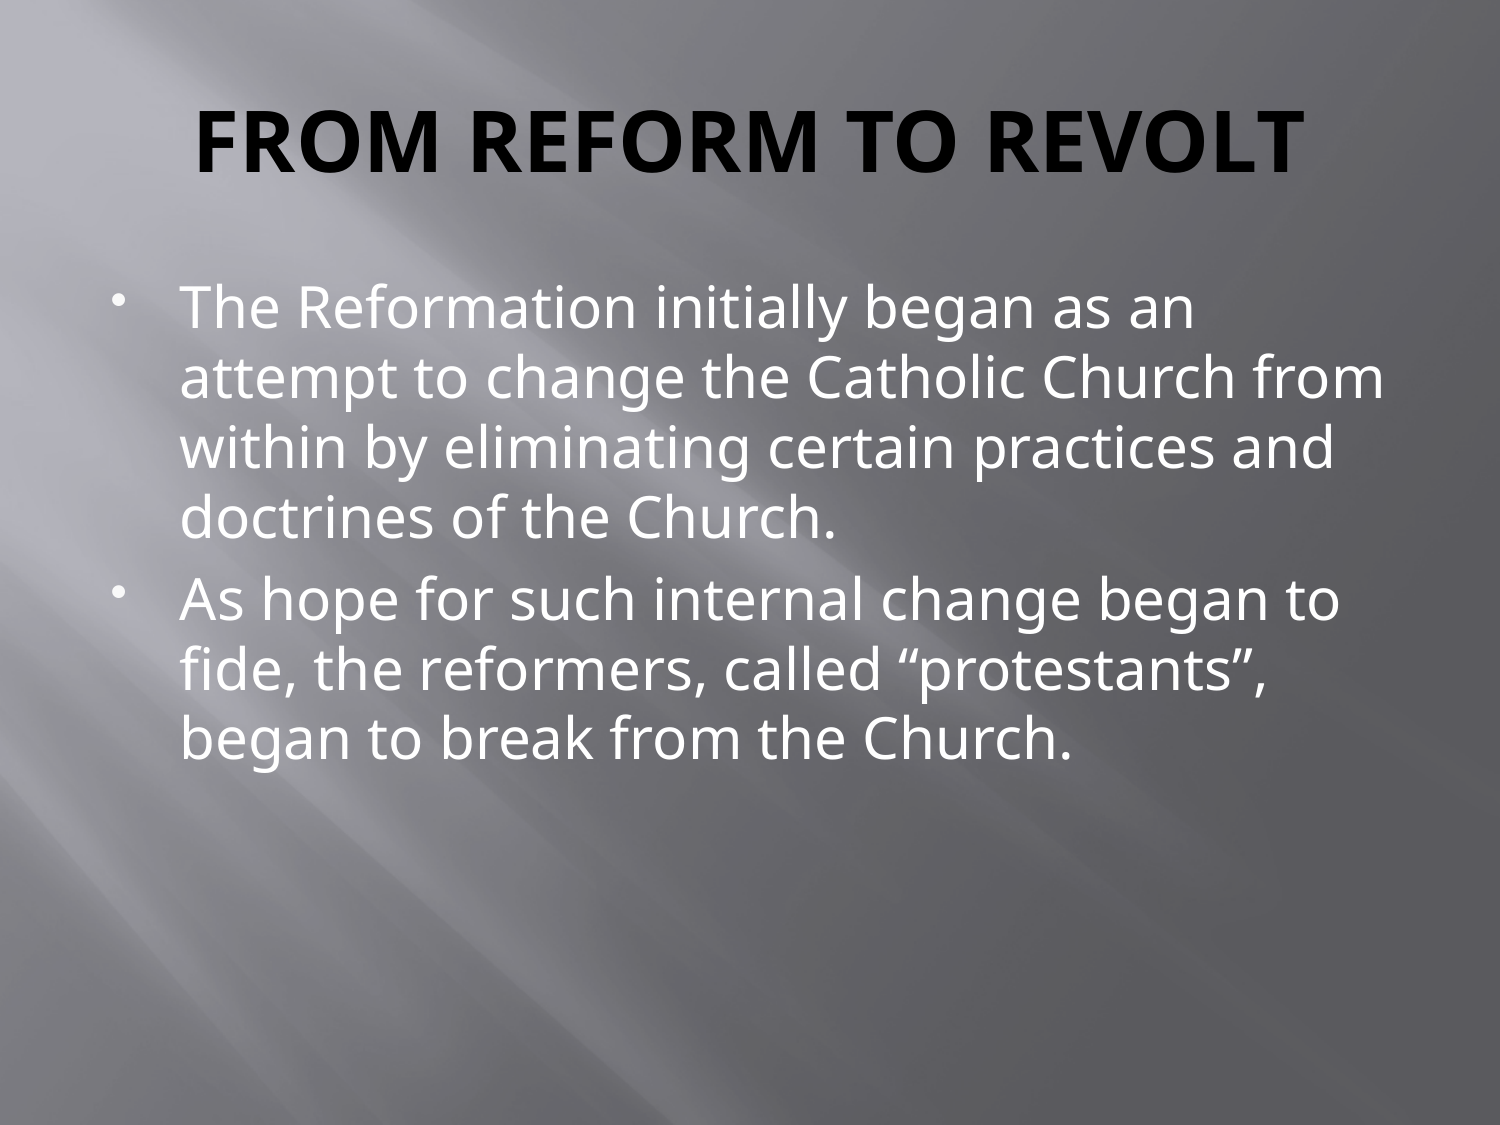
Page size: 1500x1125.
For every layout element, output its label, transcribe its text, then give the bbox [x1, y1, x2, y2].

title FROM REFORM TO REVOLT [75, 45, 1425, 233]
list The Reformation initially began as an attempt to change the Catholic Church from within by eliminating certain practices and doctrines of the Church. As hope for such internal change began to fide, the reformers, called “protestants”, began to break from the Church. [74, 262, 1426, 1036]
